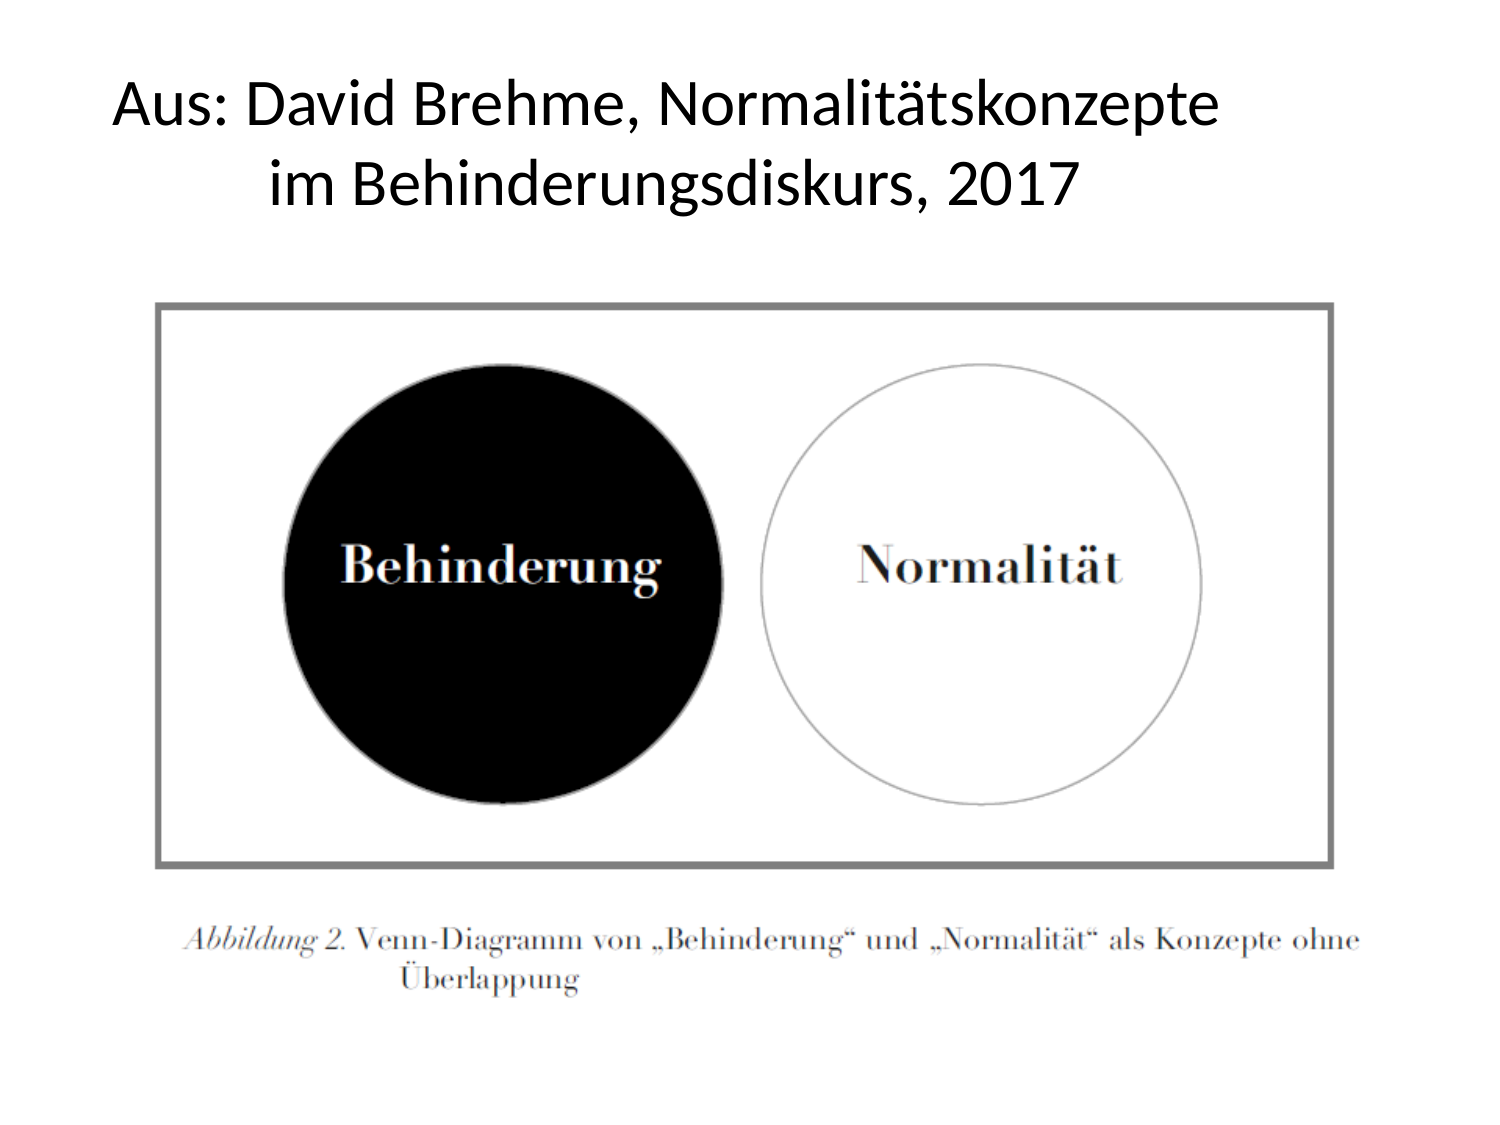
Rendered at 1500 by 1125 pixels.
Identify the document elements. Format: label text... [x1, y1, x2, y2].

title Aus: David Brehme, Normalitätskonzepte im Behinderungsdiskurs, 2017 [0, 45, 1350, 233]
picture [135, 287, 1365, 1012]
